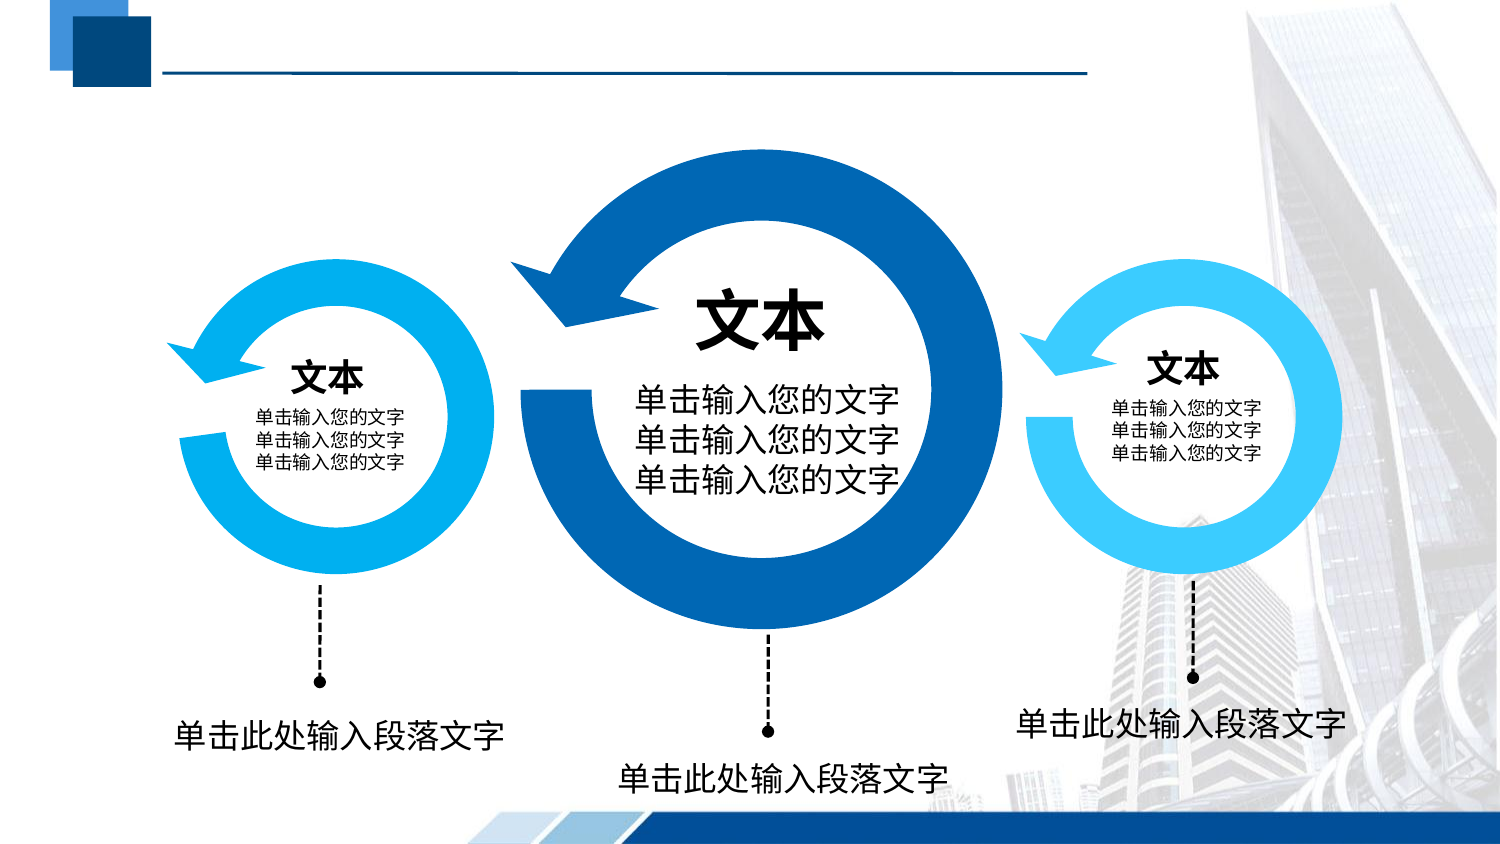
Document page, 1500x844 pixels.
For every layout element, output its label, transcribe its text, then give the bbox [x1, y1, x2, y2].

picture [0, 0, 1500, 844]
text_box 单击输入您的文字 单击输入您的文字 单击输入您的文字 [1086, 389, 1288, 495]
text_box [1017, 257, 1345, 577]
text_box 单击输入您的文字 单击输入您的文字 单击输入您的文字 [585, 371, 950, 547]
text_box [508, 147, 1005, 543]
text_box [164, 257, 497, 577]
text_box 文本 [679, 271, 850, 367]
text_box 文本 [1131, 337, 1268, 398]
text_box 单击此处输入段落文字 [602, 750, 968, 806]
text_box 文本 [275, 346, 411, 407]
text_box 单击此处输入段落文字 [159, 708, 524, 763]
text_box 单击输入您的文字 单击输入您的文字 单击输入您的文字 [229, 398, 431, 504]
text_box [518, 387, 946, 632]
text_box 单击此处输入段落文字 [1000, 695, 1366, 751]
